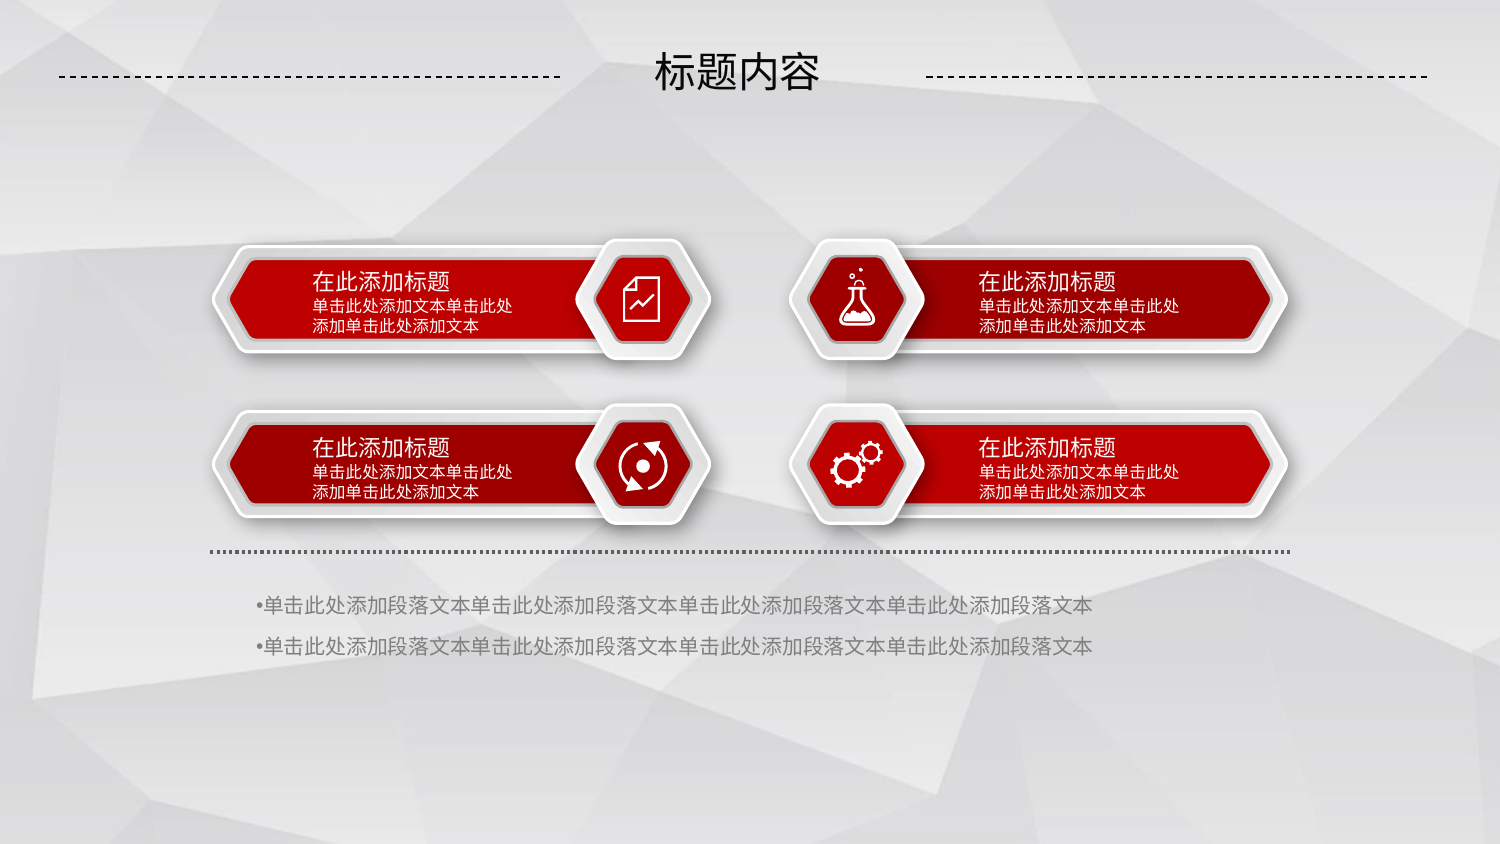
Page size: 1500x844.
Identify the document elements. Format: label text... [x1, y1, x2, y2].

text_box [228, 423, 583, 506]
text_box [297, 426, 538, 510]
text_box [916, 246, 1287, 352]
text_box 单击此处添加段落文本单击此处添加段落文本单击此处添加段落文本单击此处添加段落文本 单击此处添加段落文本单击此处添加段落文本单击此处添加段落文本单击此处添加段落文本 [244, 587, 1231, 705]
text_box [963, 260, 1204, 345]
text_box [213, 411, 583, 517]
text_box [797, 397, 916, 531]
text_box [297, 260, 538, 345]
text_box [583, 232, 703, 367]
text_box [916, 411, 1287, 517]
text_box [583, 397, 703, 531]
text_box [921, 258, 1272, 341]
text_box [963, 426, 1204, 510]
picture [0, 0, 1500, 844]
text_box 标题内容 [608, 38, 868, 104]
text_box [920, 423, 1272, 506]
text_box [228, 258, 583, 341]
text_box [797, 232, 916, 367]
text_box [213, 246, 583, 352]
